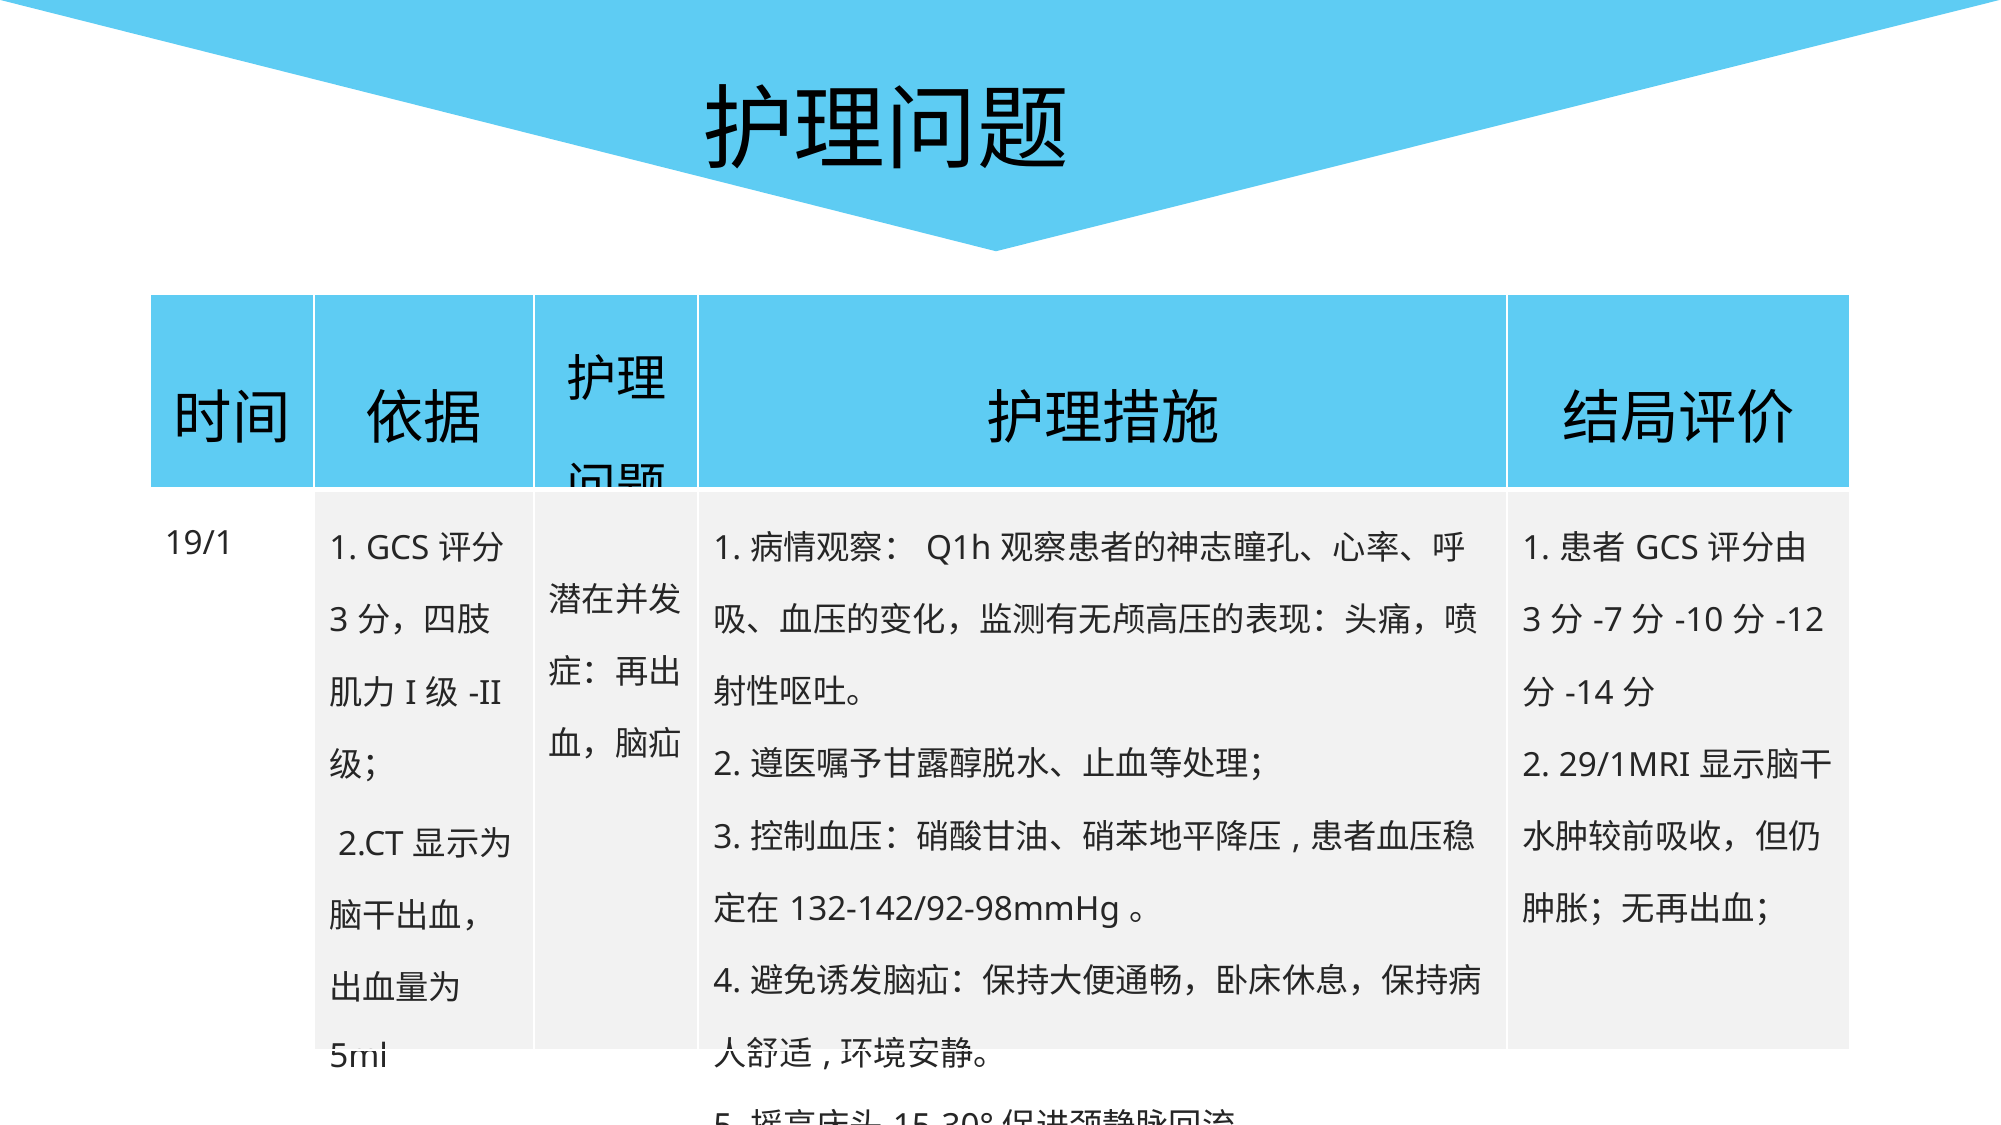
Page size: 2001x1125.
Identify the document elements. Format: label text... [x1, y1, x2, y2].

table_header 时间 [151, 295, 313, 487]
text_box 护理问题 [687, 62, 1239, 188]
table_header 护理措施 [699, 295, 1506, 487]
table_header 依据 [315, 295, 533, 487]
text_box [0, 0, 2000, 253]
table_cell 1.患者GCS评分由3分-7分-10分-12分-14分 2. 29/1MRI显示脑干水肿较前吸收，但仍肿胀；无再出血； [1508, 492, 1849, 1049]
table_cell 19/1 [151, 492, 313, 1049]
table_cell 潜在并发症：再出血，脑疝 [535, 492, 697, 1049]
table_header 护理问题 [535, 295, 697, 487]
table_header 结局评价 [1508, 295, 1849, 487]
table_cell 1. GCS评分3分，四肢肌力I级-II级； 2.CT显示为脑干出血，出血量为5ml [315, 492, 533, 1049]
table_cell 1.病情观察：Q1h观察患者的神志瞳孔、心率、呼吸、血压的变化，监测有无颅高压的表现：头痛，喷射性呕吐。 2.遵医嘱予甘露醇脱水、止血等处理； 3.控制血压：硝酸甘油、硝苯地平降压,患者血压稳定在132-142/92-98mmHg。 4.避免诱发脑疝：保持大便通畅，卧床休息，保持病人舒适,环境安静。 5.摇高床头15-30°促进颈静脉回流 [699, 492, 1506, 1049]
